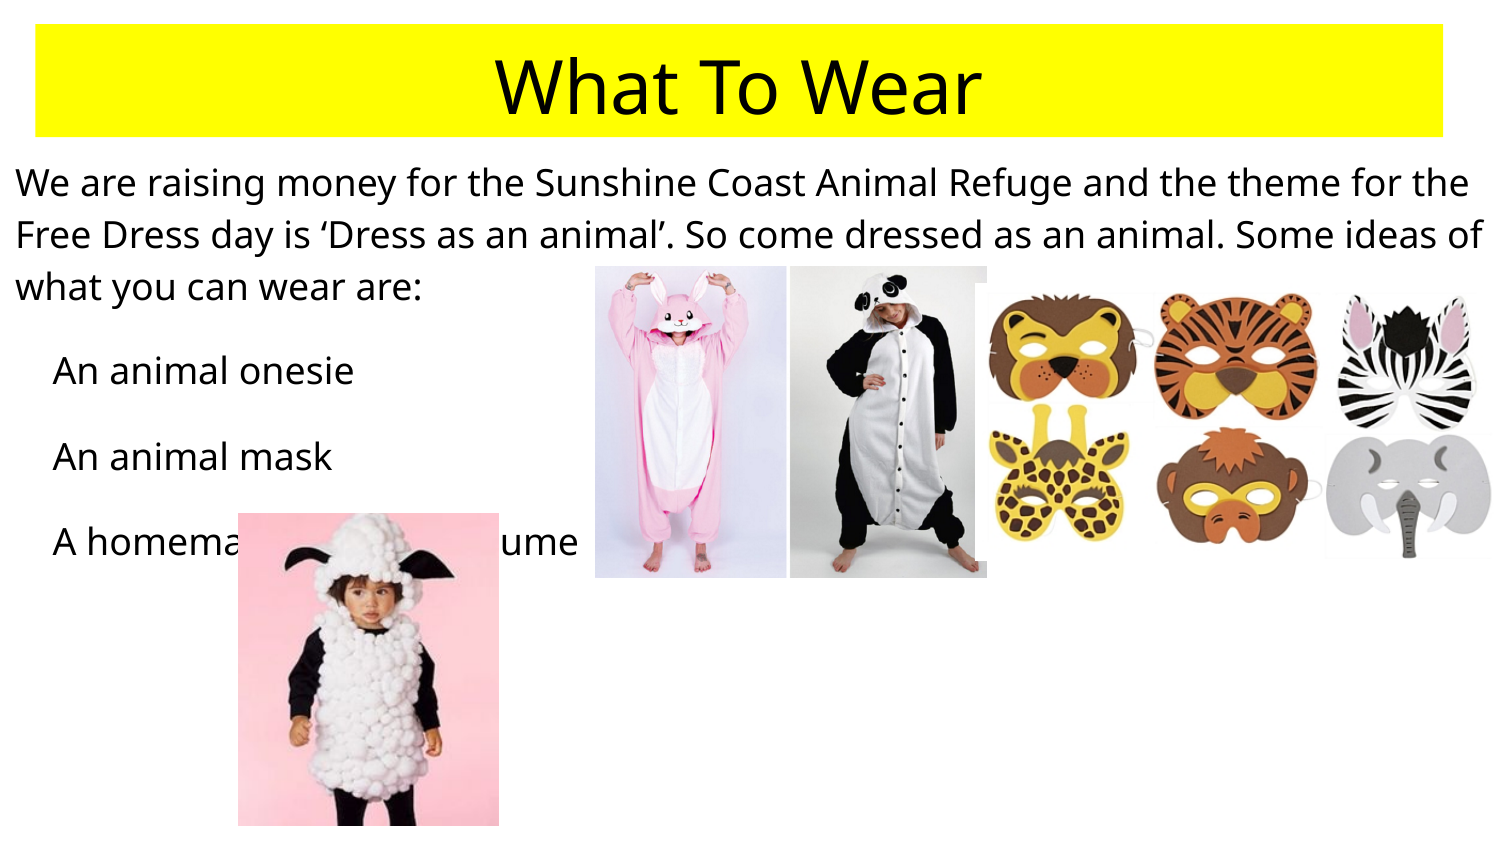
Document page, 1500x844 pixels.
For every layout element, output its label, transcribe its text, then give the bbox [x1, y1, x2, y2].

list We are raising money for the Sunshine Coast Animal Refuge and the theme for the Free Dress day is ‘Dress as an animal’. So come dressed as an animal. Some ideas of what you can wear are: An animal onesie An animal mask A homemade animal costume [0, 137, 1500, 514]
picture [238, 513, 499, 826]
title What To Wear [35, 24, 1444, 137]
picture [595, 265, 1500, 578]
